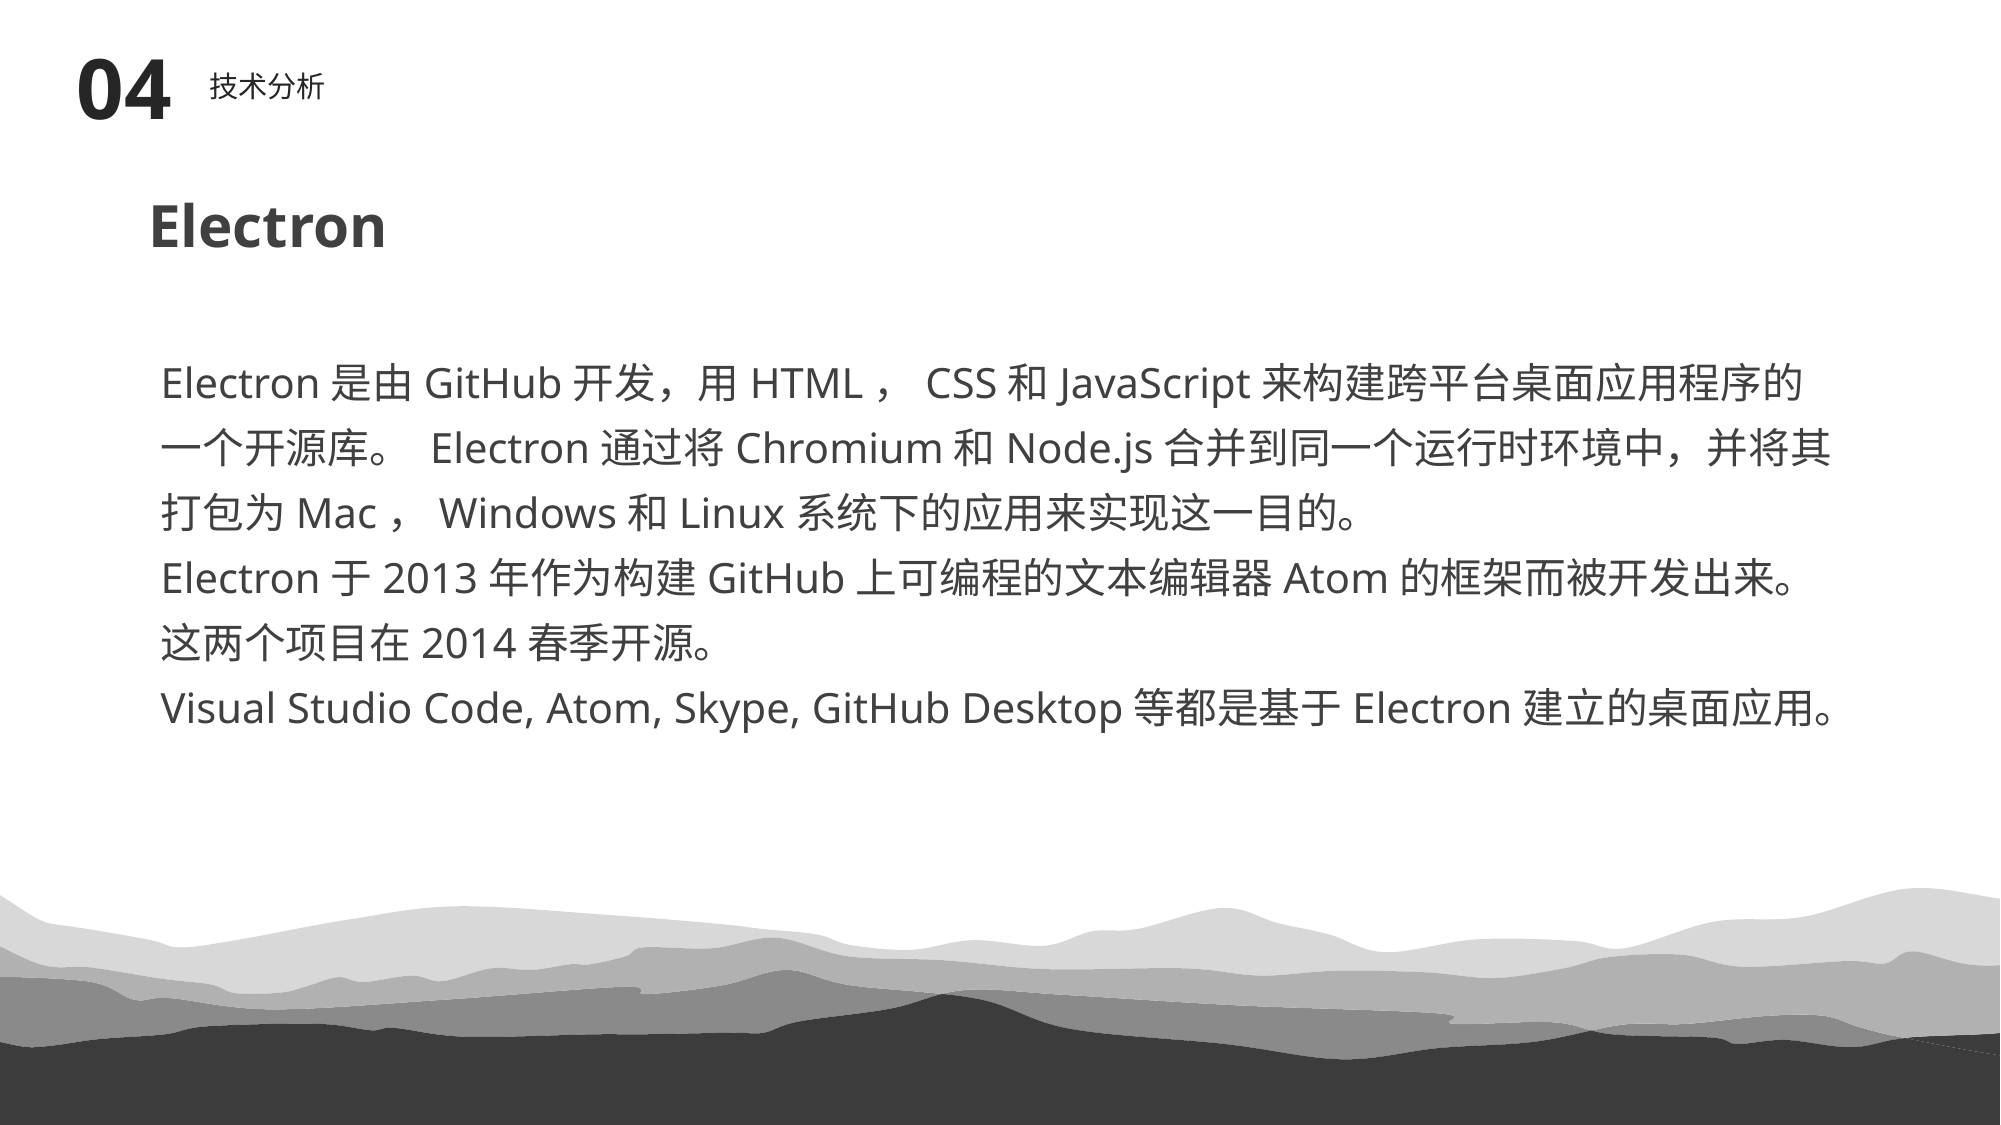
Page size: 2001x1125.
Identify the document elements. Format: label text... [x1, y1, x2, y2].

text_box Electron是由GitHub开发，用HTML，CSS和JavaScript来构建跨平台桌面应用程序的一个开源库。 Electron通过将Chromium和Node.js合并到同一个运行时环境中，并将其打包为Mac，Windows和Linux系统下的应用来实现这一目的。 Electron于2013年作为构建GitHub上可编程的文本编辑器Atom的框架而被开发出来。这两个项目在2014春季开源。 Visual Studio Code, Atom, Skype, GitHub Desktop等都是基于Electron建立的桌面应用。 [145, 334, 1854, 740]
list 技术分析 [194, 60, 501, 116]
list 04 [61, 39, 195, 137]
text_box Electron [133, 161, 403, 267]
